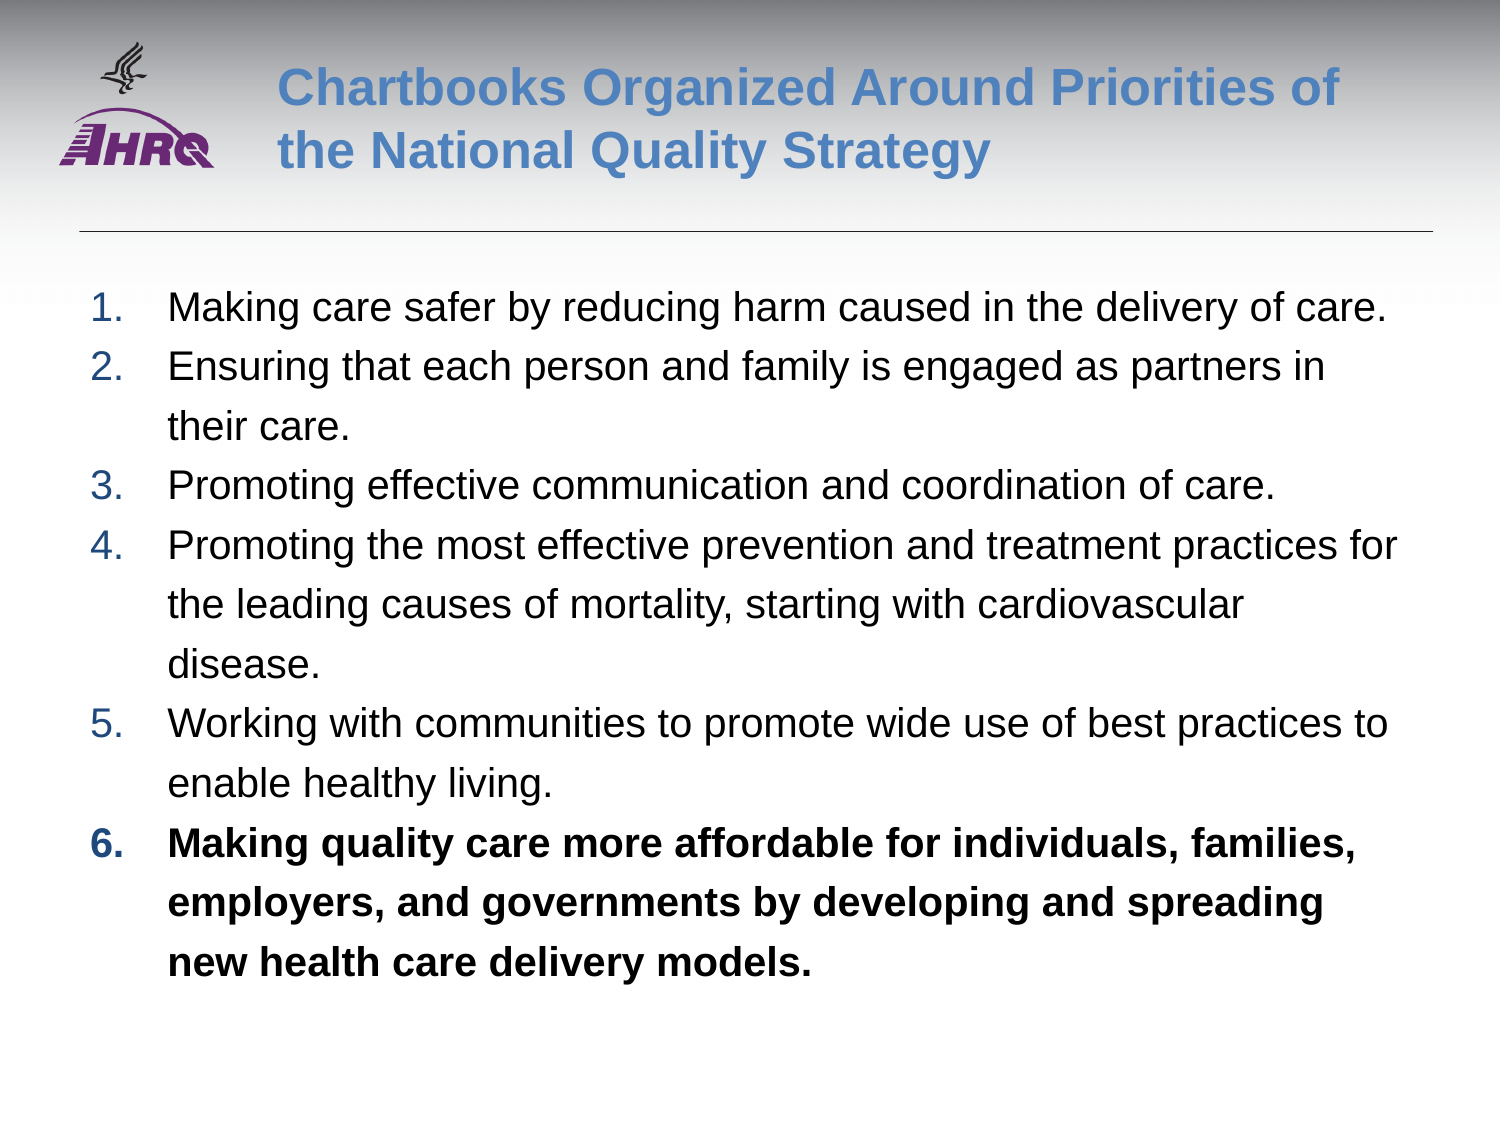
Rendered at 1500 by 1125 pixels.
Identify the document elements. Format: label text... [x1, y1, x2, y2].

picture [0, 0, 1500, 1125]
list Making care safer by reducing harm caused in the delivery of care. Ensuring that each person and family is engaged as partners in their care. Promoting effective communication and coordination of care. Promoting the most effective prevention and treatment practices for the leading causes of mortality, starting with cardiovascular disease. Working with communities to promote wide use of best practices to enable healthy living. Making quality care more affordable for individuals, families, employers, and governments by developing and spreading new health care delivery models. [75, 262, 1425, 1005]
title Chartbooks Organized Around Priorities of the National Quality Strategy [262, 45, 1425, 188]
